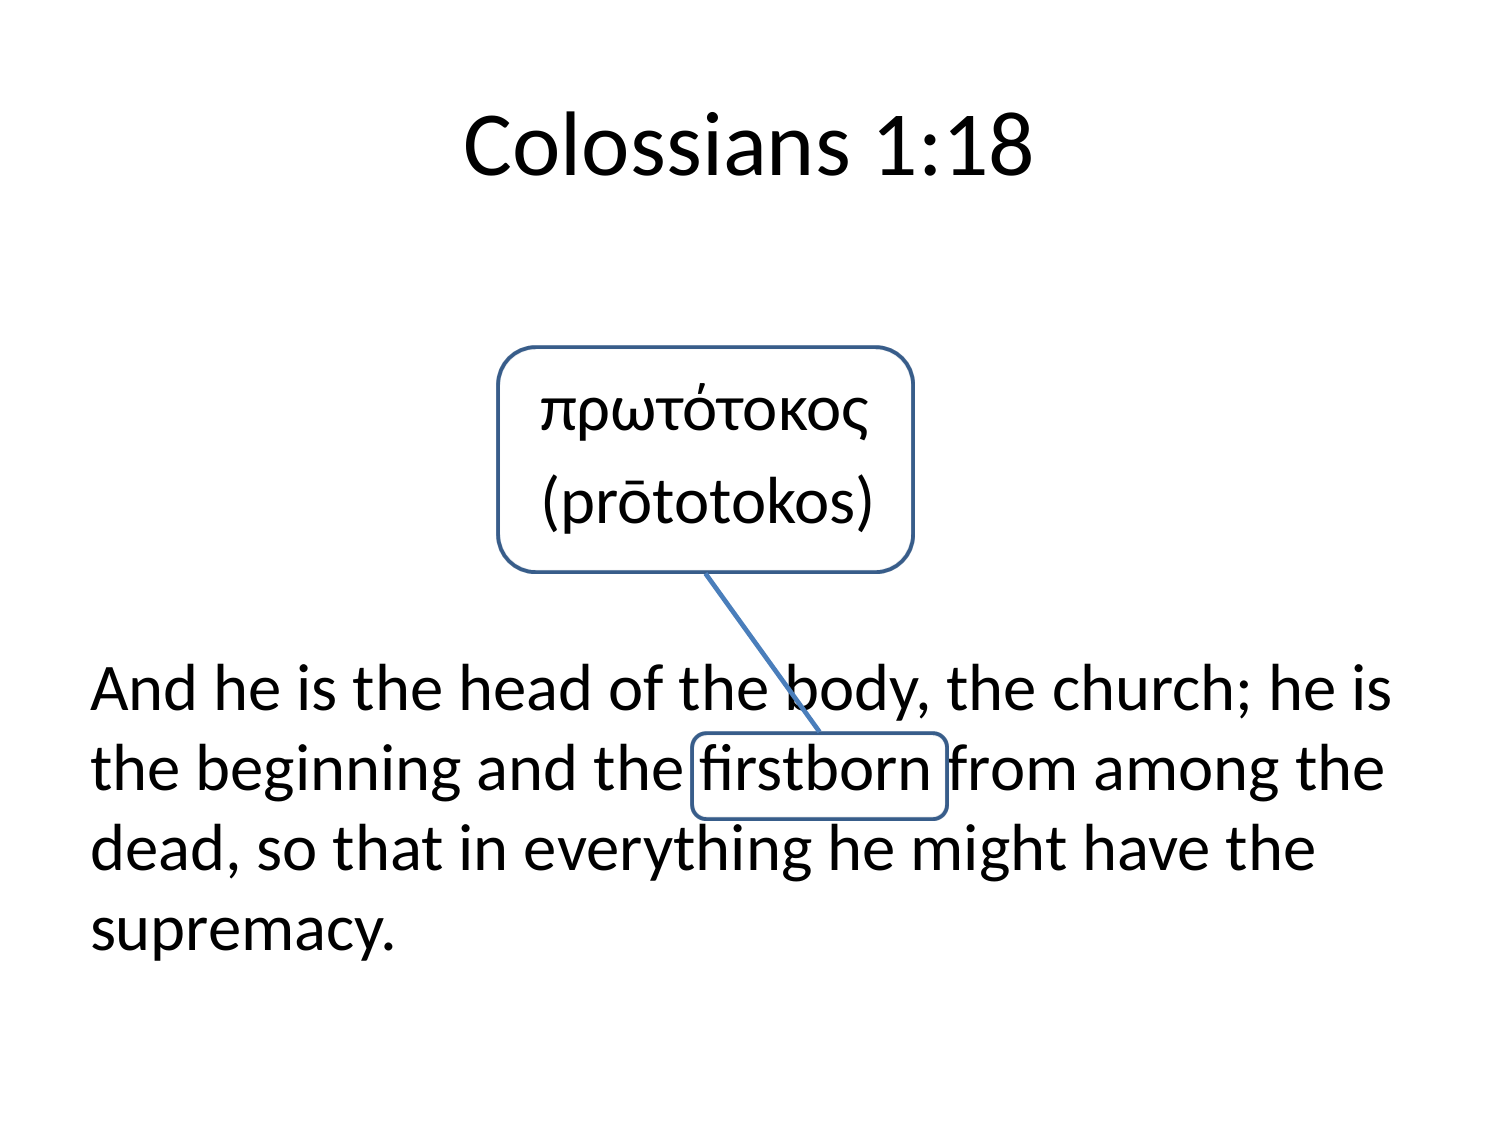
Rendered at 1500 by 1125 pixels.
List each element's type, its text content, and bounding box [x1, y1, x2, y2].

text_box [705, 573, 820, 733]
list πρωτότοκος (prōtotokos) And he is the head of the body, the church; he is the beginning and the firstborn from among the dead, so that in everything he might have the supremacy. [75, 262, 1425, 1005]
title Colossians 1:18 [75, 45, 1425, 233]
picture [690, 731, 949, 822]
picture [496, 345, 915, 574]
